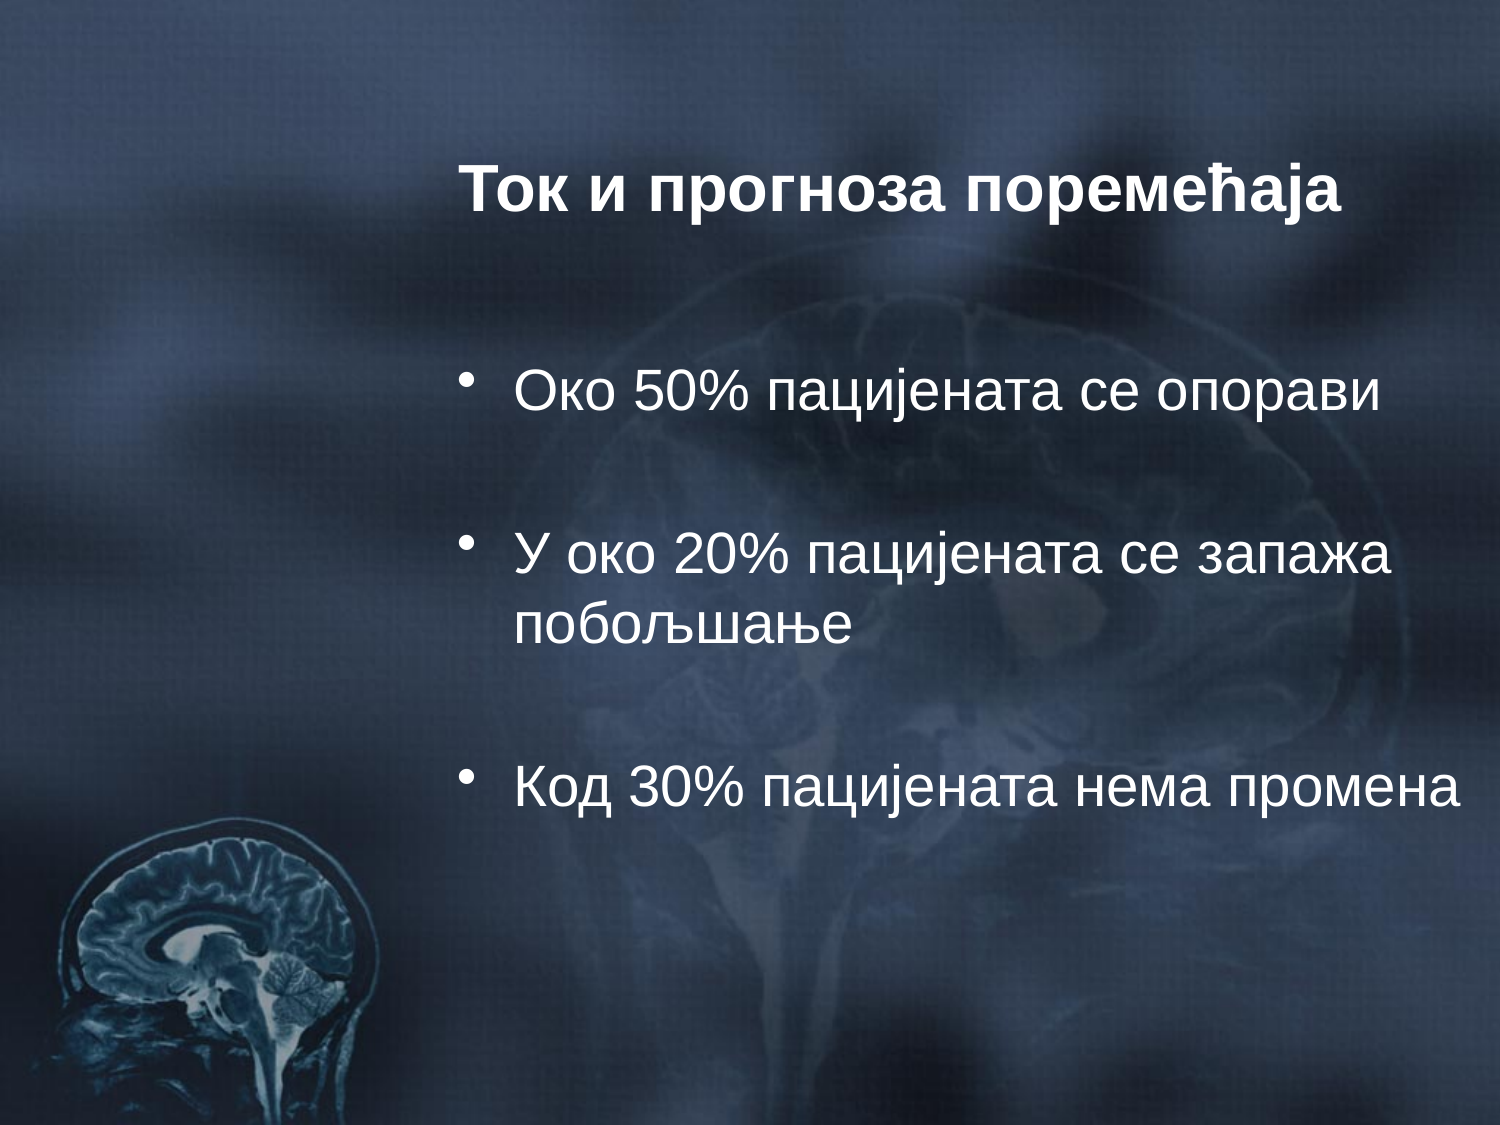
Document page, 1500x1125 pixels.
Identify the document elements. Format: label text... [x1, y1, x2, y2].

list Око 50% пацијената се опорави У око 20% пацијената се запажа побољшање Код 30% пацијената нема промена [441, 262, 1480, 1006]
picture [0, 0, 1500, 1125]
title Ток и прогноза поремећаја [443, 44, 1480, 233]
